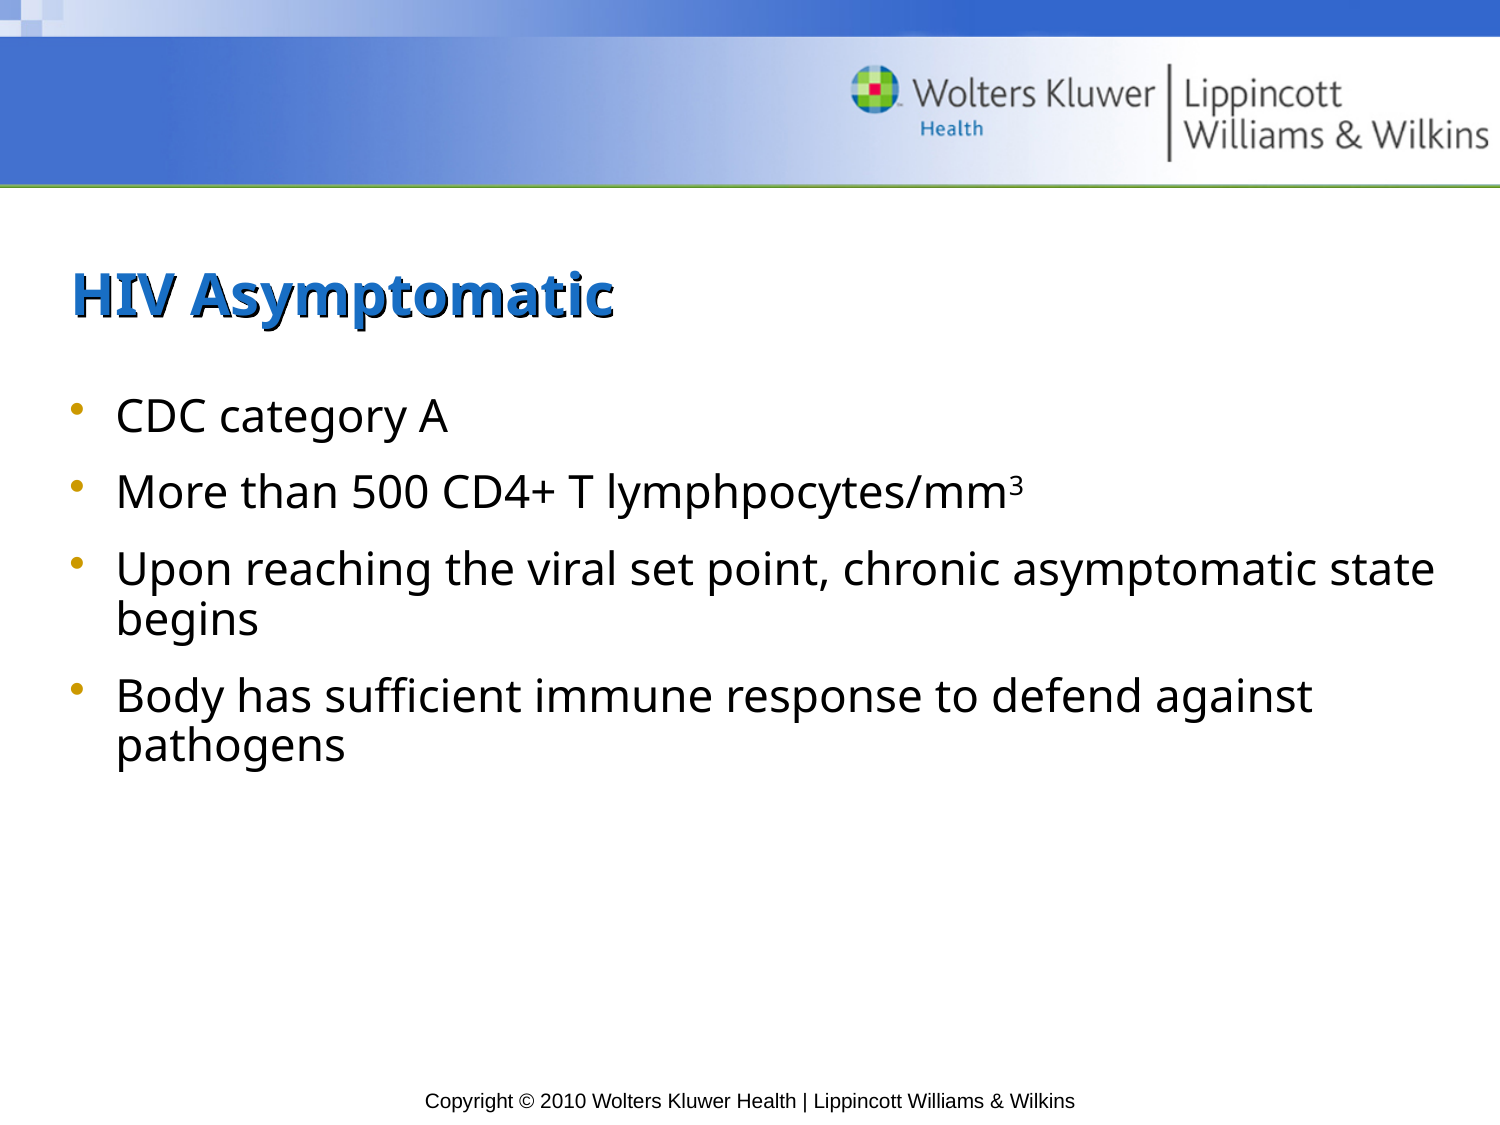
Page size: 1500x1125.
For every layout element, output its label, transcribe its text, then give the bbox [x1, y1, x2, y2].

title HIV Asymptomatic [70, 264, 1470, 329]
picture [0, 0, 1500, 188]
list CDC category A More than 500 CD4+ T lymphpocytes/mm3 Upon reaching the viral set point, chronic asymptomatic state begins Body has sufficient immune response to defend against pathogens [53, 384, 1468, 1088]
